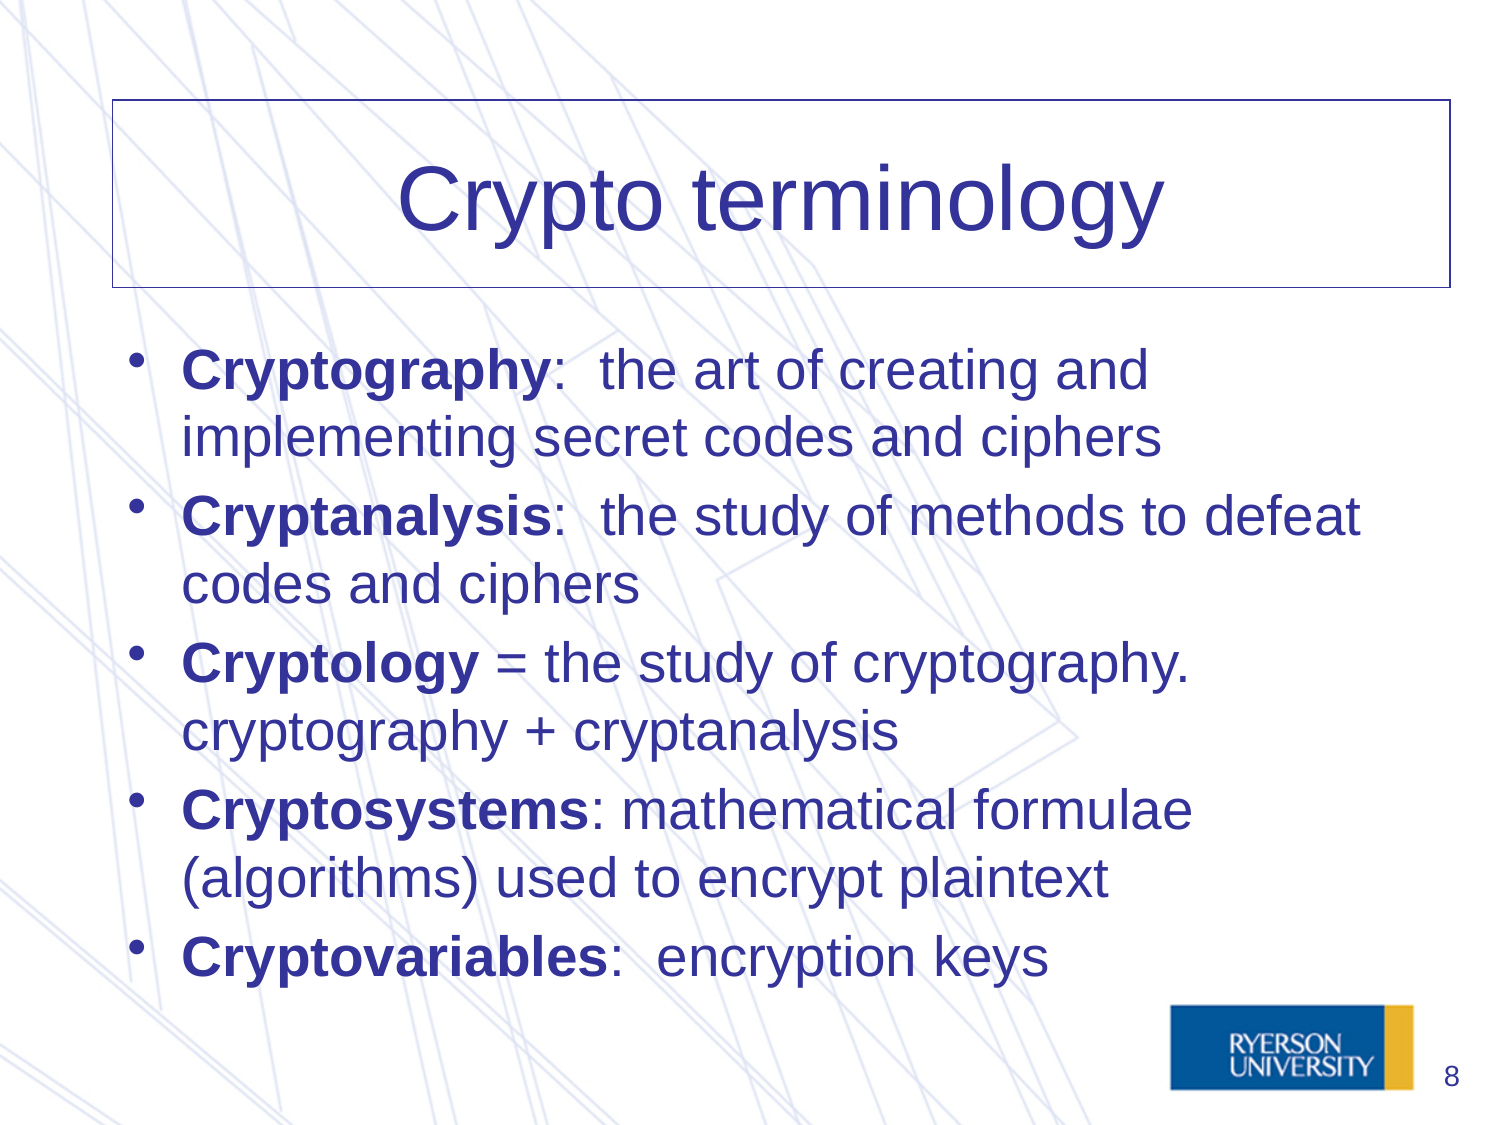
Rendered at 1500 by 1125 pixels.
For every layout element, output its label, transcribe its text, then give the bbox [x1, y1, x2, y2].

picture [0, 0, 1500, 1125]
slide_number 8 [1399, 1049, 1476, 1113]
list Cryptography: the art of creating and implementing secret codes and ciphers Cryptanalysis: the study of methods to defeat codes and ciphers Cryptology = the study of cryptography. cryptography + cryptanalysis Cryptosystems: mathematical formulae (algorithms) used to encrypt plaintext Cryptovariables: encryption keys [112, 324, 1451, 1001]
title Crypto terminology [112, 99, 1451, 288]
